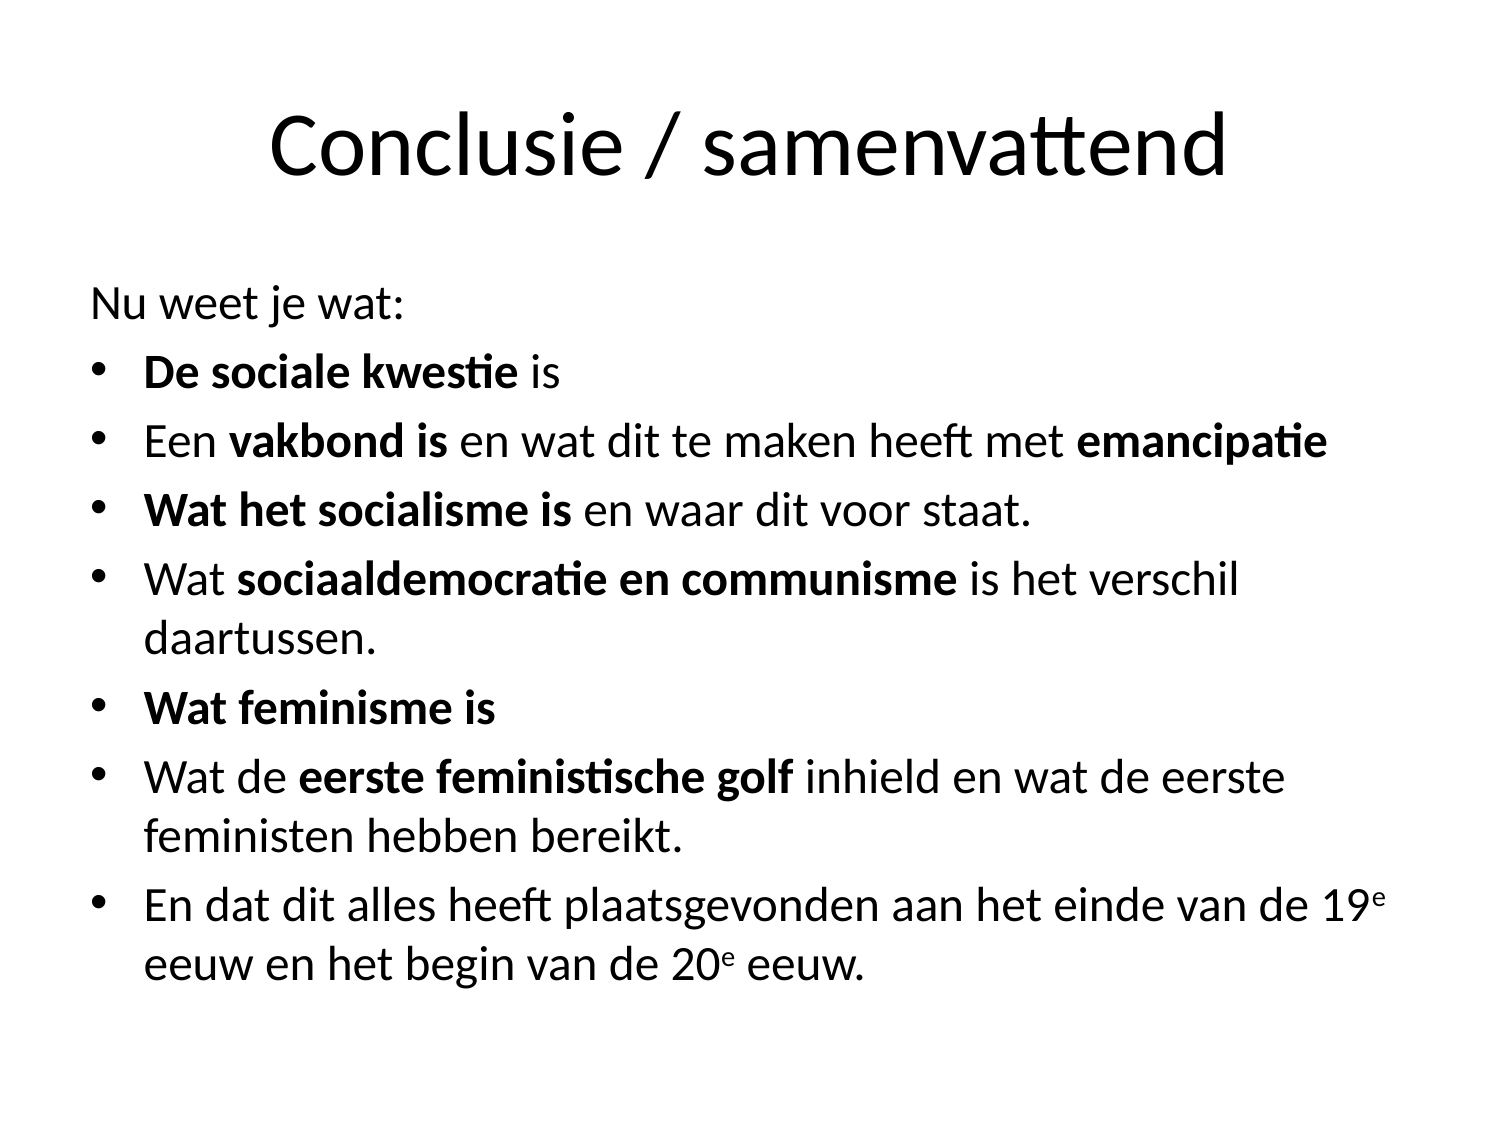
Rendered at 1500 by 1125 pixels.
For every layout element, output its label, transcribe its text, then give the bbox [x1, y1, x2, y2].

list Nu weet je wat: De sociale kwestie is Een vakbond is en wat dit te maken heeft met emancipatie Wat het socialisme is en waar dit voor staat. Wat sociaaldemocratie en communisme is het verschil daartussen. Wat feminisme is Wat de eerste feministische golf inhield en wat de eerste feministen hebben bereikt. En dat dit alles heeft plaatsgevonden aan het einde van de 19e eeuw en het begin van de 20e eeuw. [75, 262, 1425, 1005]
title Conclusie / samenvattend [75, 45, 1425, 233]
